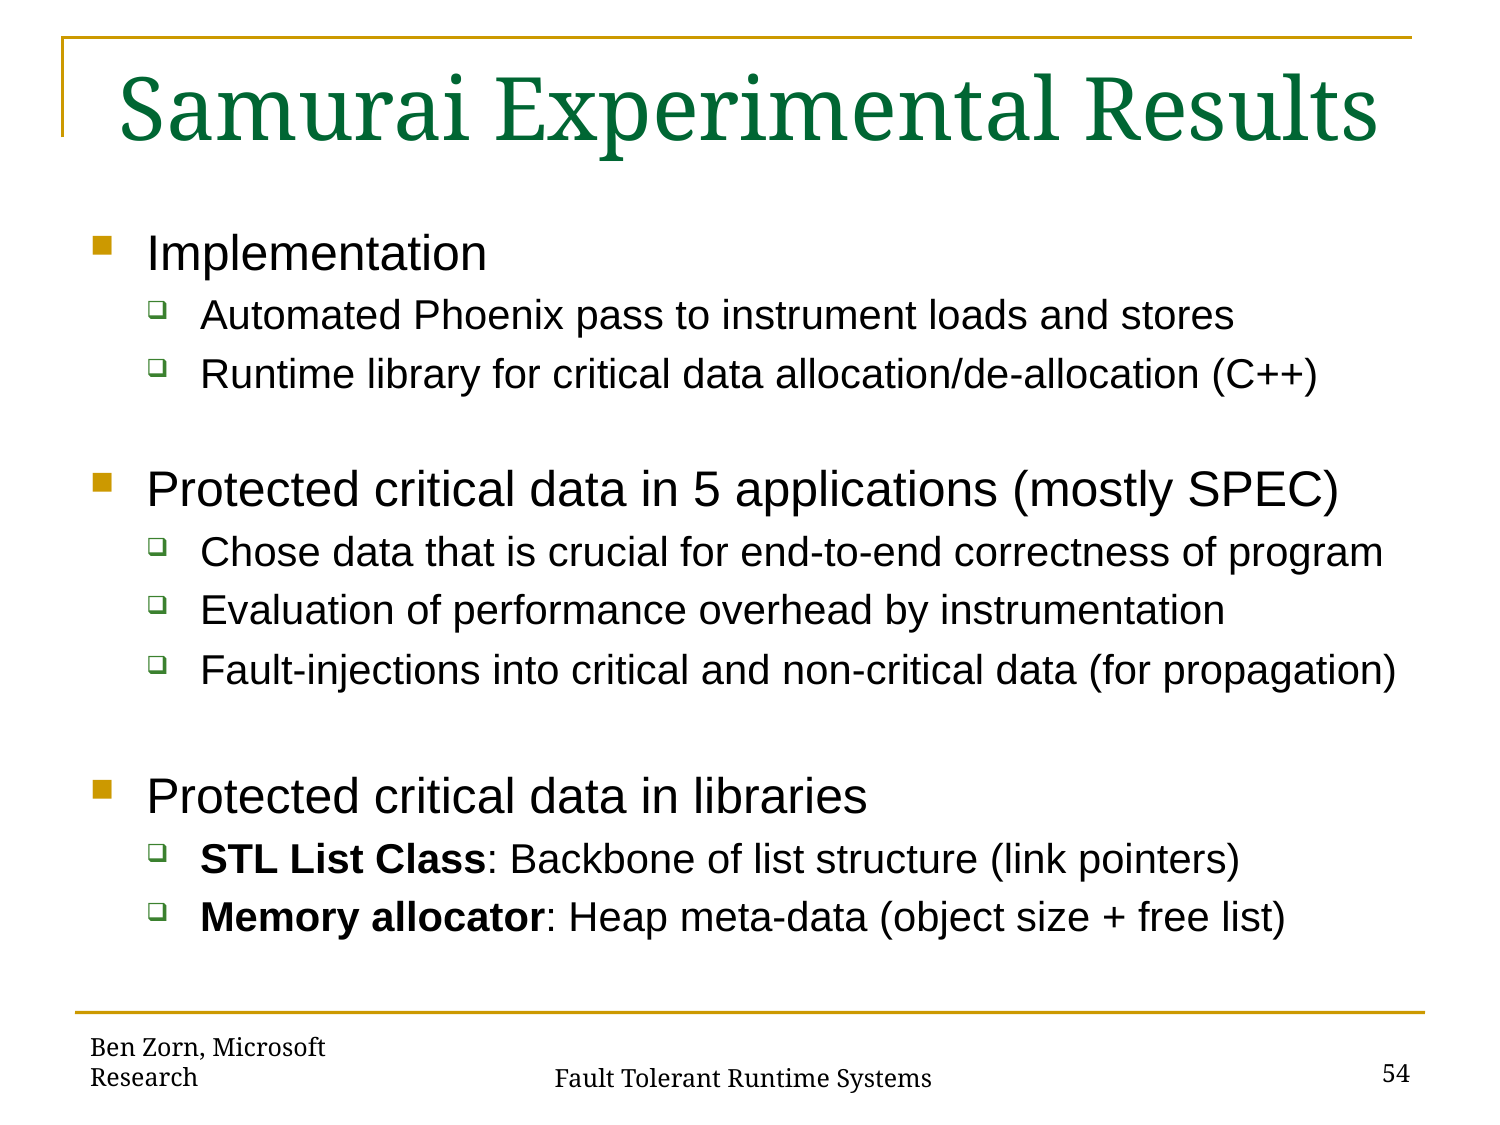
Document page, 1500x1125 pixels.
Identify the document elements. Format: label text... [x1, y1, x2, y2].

slide_number Ben Zorn, Microsoft Research [74, 1023, 426, 1100]
title Samurai Experimental Results [74, 45, 1426, 144]
footer Fault Tolerant Runtime Systems [449, 1024, 1038, 1101]
slide_number 54 [1074, 1023, 1426, 1100]
list Implementation Automated Phoenix pass to instrument loads and stores Runtime library for critical data allocation/de-allocation (C++) Protected critical data in 5 applications (mostly SPEC) Chose data that is crucial for end-to-end correctness of program Evaluation of performance overhead by instrumentation Fault-injections into critical and non-critical data (for propagation) Protected critical data in libraries STL List Class: Backbone of list structure (link pointers) Memory allocator: Heap meta-data (object size + free list) [74, 212, 1426, 1006]
